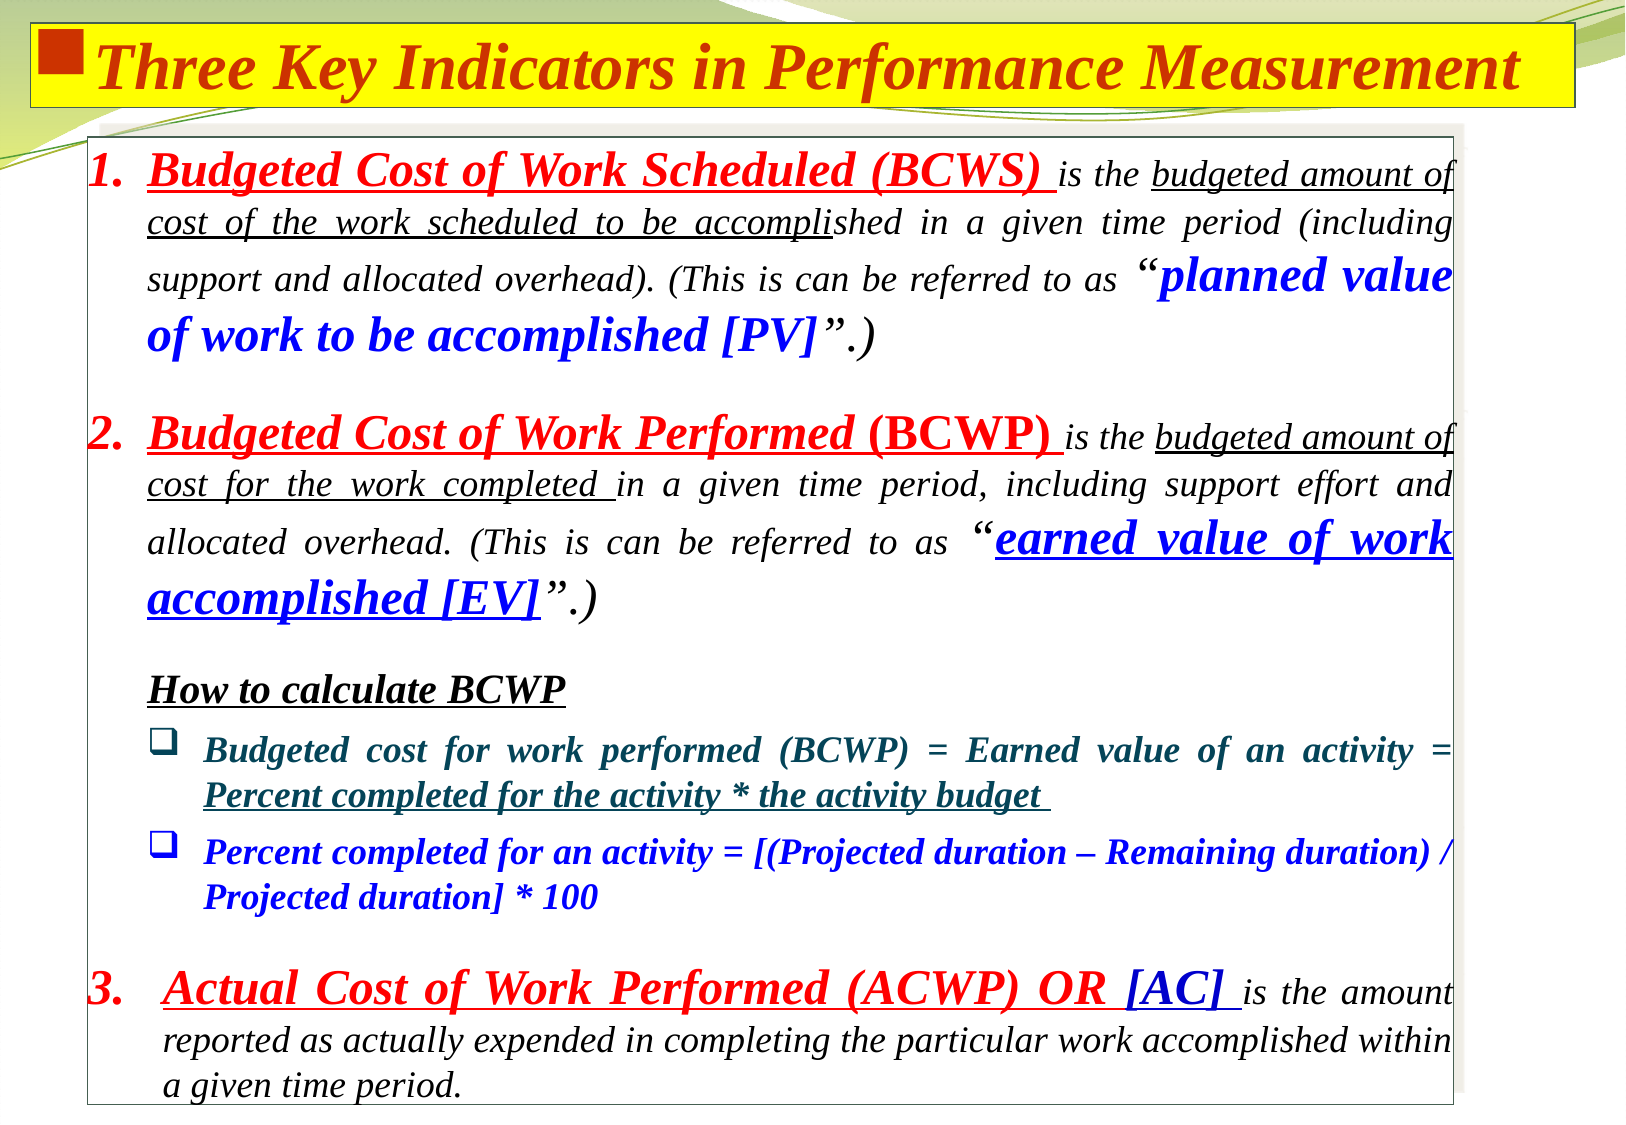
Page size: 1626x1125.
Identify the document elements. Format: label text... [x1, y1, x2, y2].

text_box Three Key Indicators in Performance Measurement [30, 22, 1575, 108]
text_box Budgeted Cost of Work Scheduled (BCWS) is the budgeted amount of cost of the work scheduled to be accomplished in a given time period (including support and allocated overhead). (This is can be referred to as “planned value of work to be accomplished [PV]”.) Budgeted Cost of Work Performed (BCWP) is the budgeted amount of cost for the work completed in a given time period, including support effort and allocated overhead. (This is can be referred to as “earned value of work accomplished [EV]”.) How to calculate BCWP Budgeted cost for work performed (BCWP) = Earned value of an activity = Percent completed for the activity * the activity budget Percent completed for an activity = [(Projected duration – Remaining duration) / Projected duration] * 100 Actual Cost of Work Performed (ACWP) OR [AC] is the amount reported as actually expended in completing the particular work accomplished within a given time period. [87, 136, 1454, 1105]
